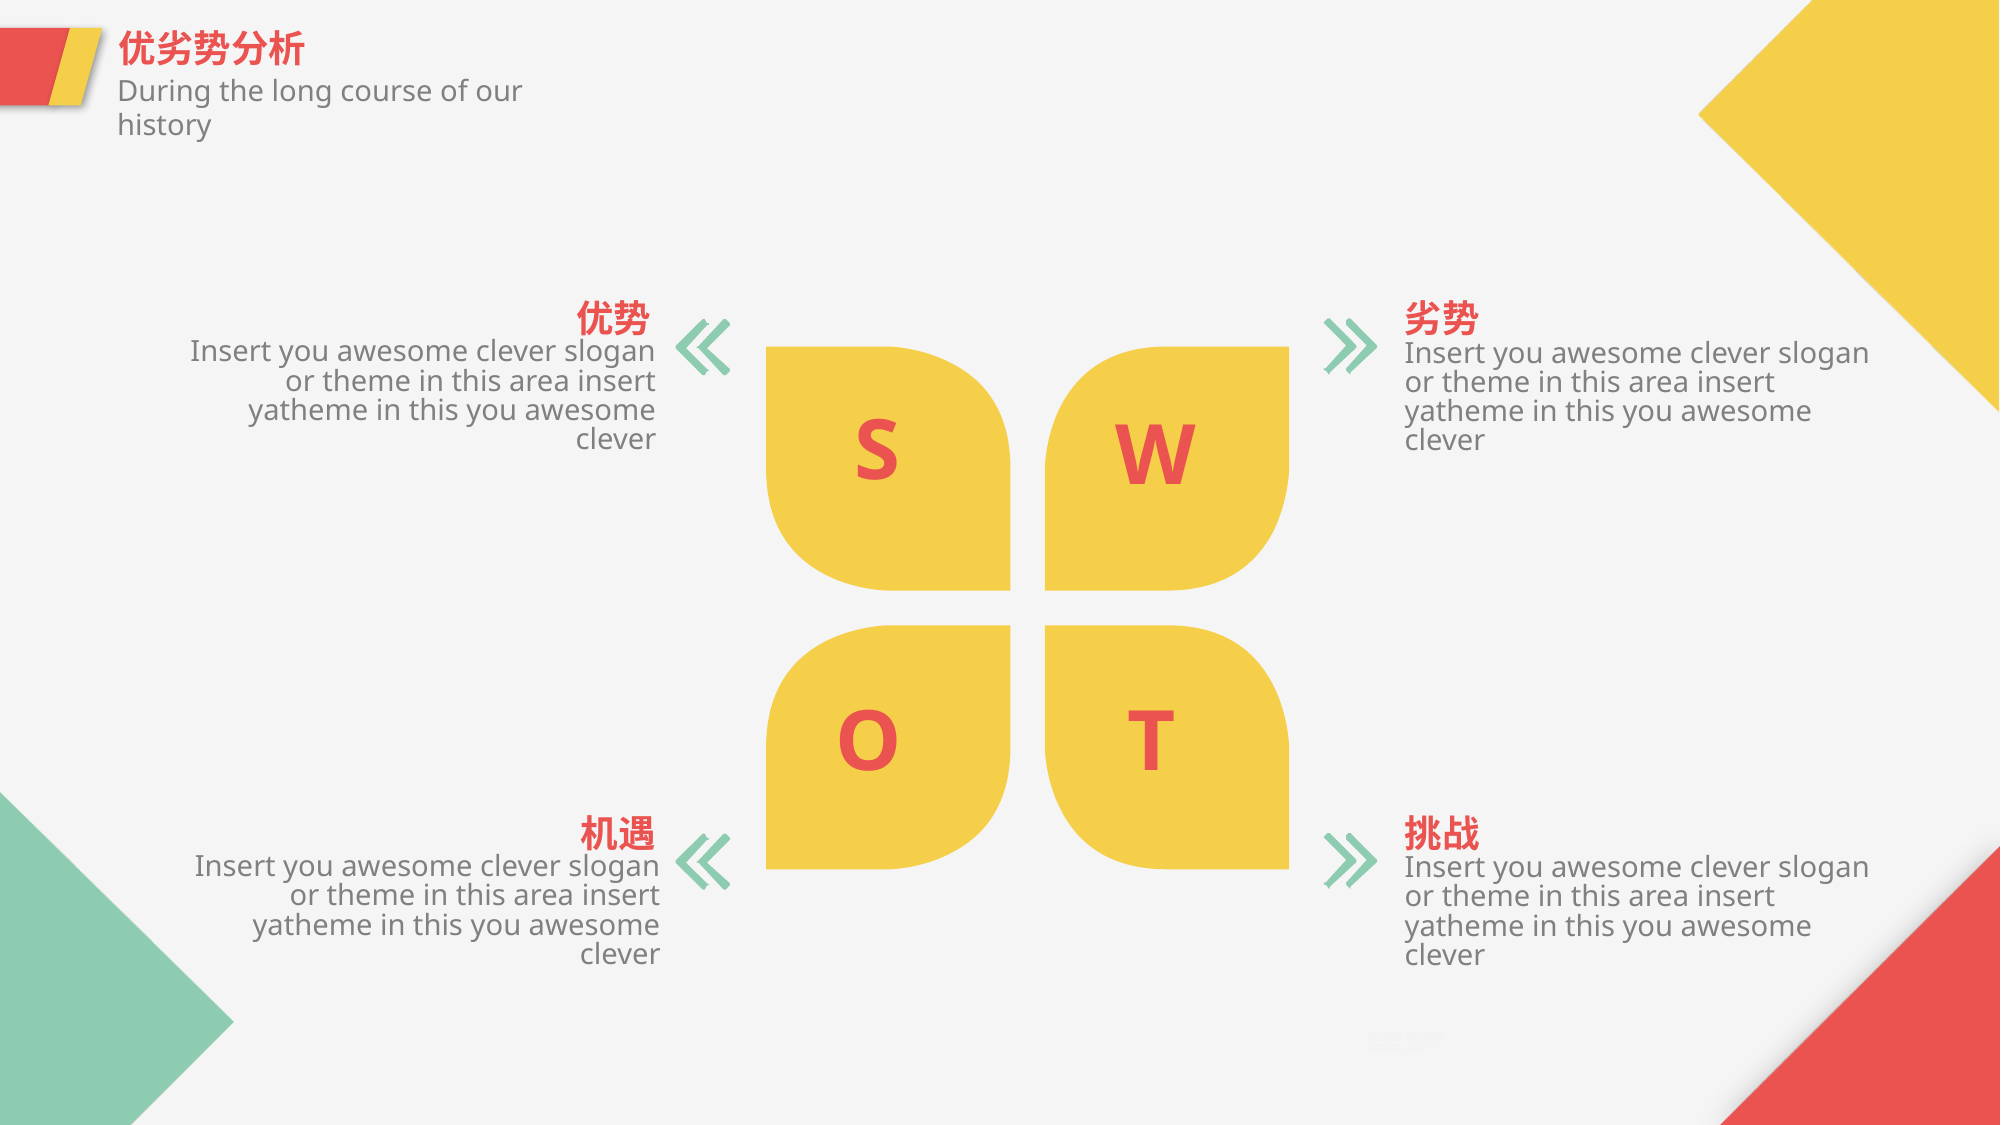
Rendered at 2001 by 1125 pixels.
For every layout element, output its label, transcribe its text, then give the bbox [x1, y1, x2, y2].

picture [1717, 845, 2000, 1125]
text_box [1044, 625, 1290, 870]
text_box [1346, 833, 1378, 889]
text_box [0, 17, 615, 116]
text_box Insert you awesome clever slogan or theme in this area insert yatheme in this you awesome clever [1389, 846, 1708, 979]
text_box [675, 319, 709, 376]
text_box [676, 833, 709, 890]
text_box [766, 347, 1289, 869]
text_box [696, 833, 730, 890]
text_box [1044, 346, 1290, 591]
text_box Insert you awesome clever slogan or theme in this area insert yatheme in this you awesome clever [234, 845, 676, 978]
text_box 优势 [561, 288, 666, 331]
text_box 机遇 [565, 802, 671, 845]
text_box [1323, 833, 1357, 889]
picture [0, 792, 234, 1125]
text_box Insert you awesome clever slogan or theme in this area insert yatheme in this you awesome clever [148, 331, 671, 463]
text_box Insert you awesome clever slogan or theme in this area insert yatheme in this you awesome clever [1389, 332, 1913, 464]
text_box [696, 319, 730, 376]
picture [1698, 0, 1999, 412]
text_box 挑战 [1390, 802, 1496, 846]
text_box 劣势 [1390, 288, 1496, 332]
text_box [766, 346, 1011, 591]
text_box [766, 625, 1011, 870]
text_box [1346, 318, 1378, 375]
text_box [1323, 318, 1357, 375]
